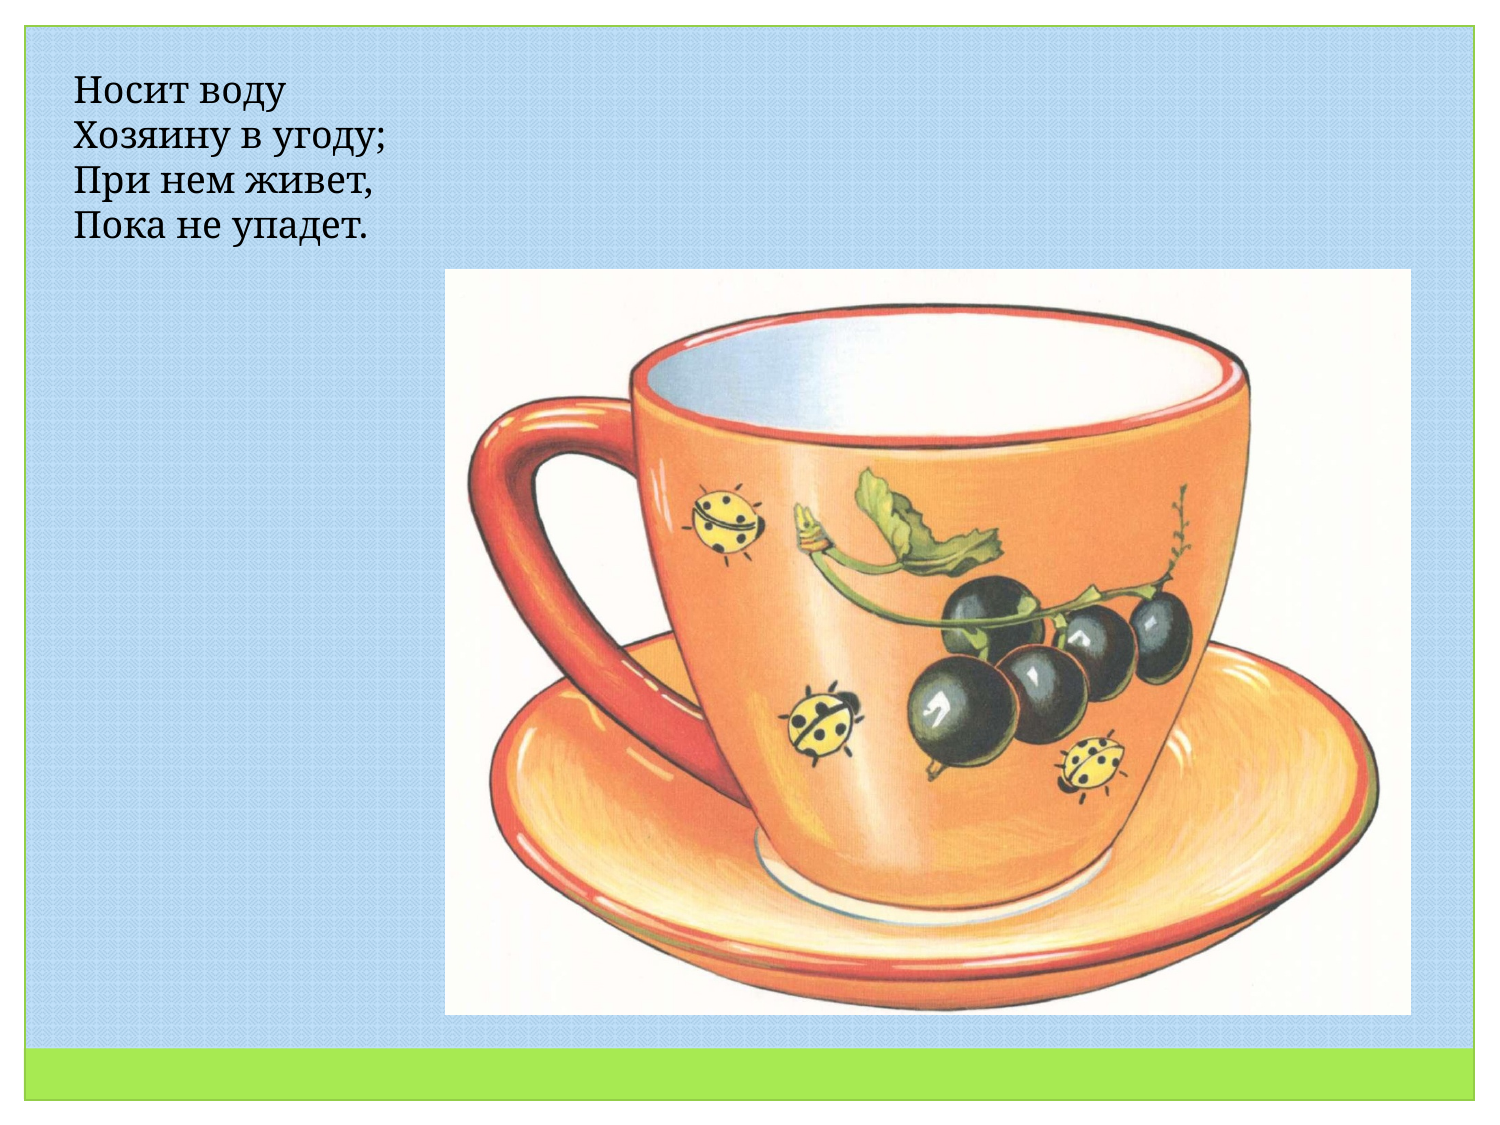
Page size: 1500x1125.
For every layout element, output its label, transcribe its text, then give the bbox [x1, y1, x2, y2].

picture [445, 269, 1411, 1015]
text_box Носит воду Хозяину в угоду; При нем живет, Пока не упадет. [58, 58, 809, 254]
